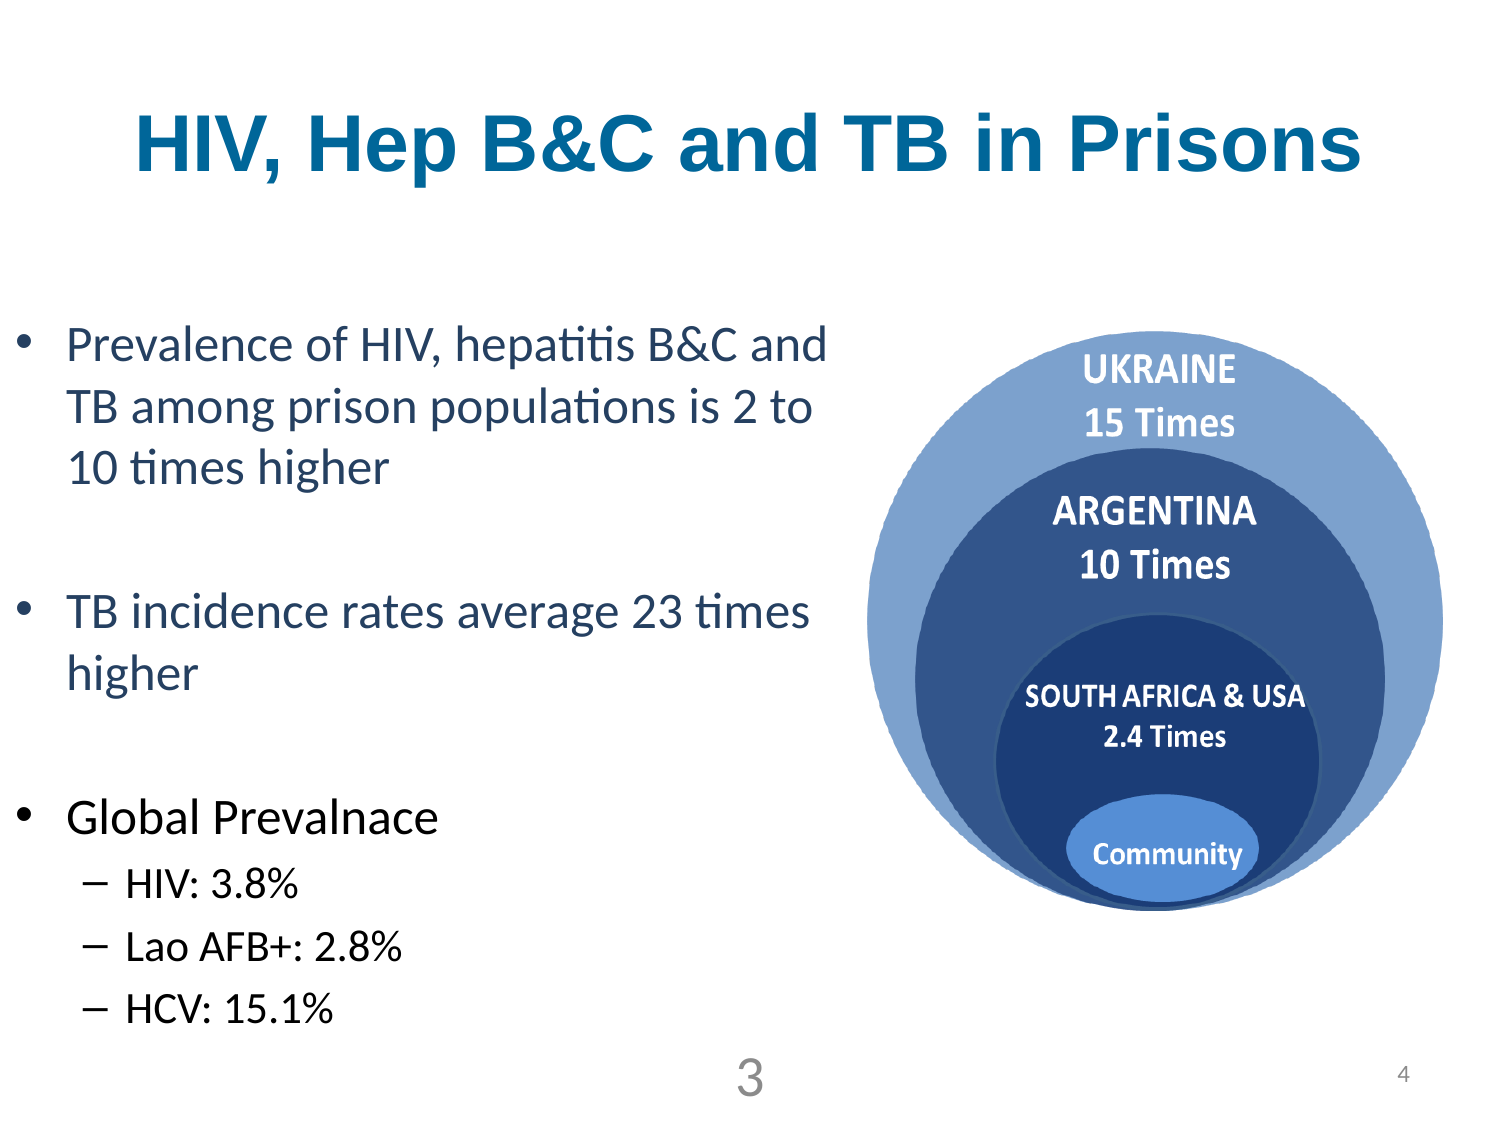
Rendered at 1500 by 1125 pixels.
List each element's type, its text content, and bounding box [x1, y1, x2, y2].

footer 3 [512, 1042, 988, 1103]
title HIV, Hep B&C and TB in Prisons [75, 45, 1425, 233]
picture [808, 325, 1500, 921]
list Prevalence of HIV, hepatitis B&C and TB among prison populations is 2 to 10 times higher TB incidence rates average 23 times higher Global Prevalnace HIV: 3.8% Lao AFB+: 2.8% HCV: 15.1% [0, 302, 845, 1046]
slide_number 4 [1074, 1042, 1425, 1103]
